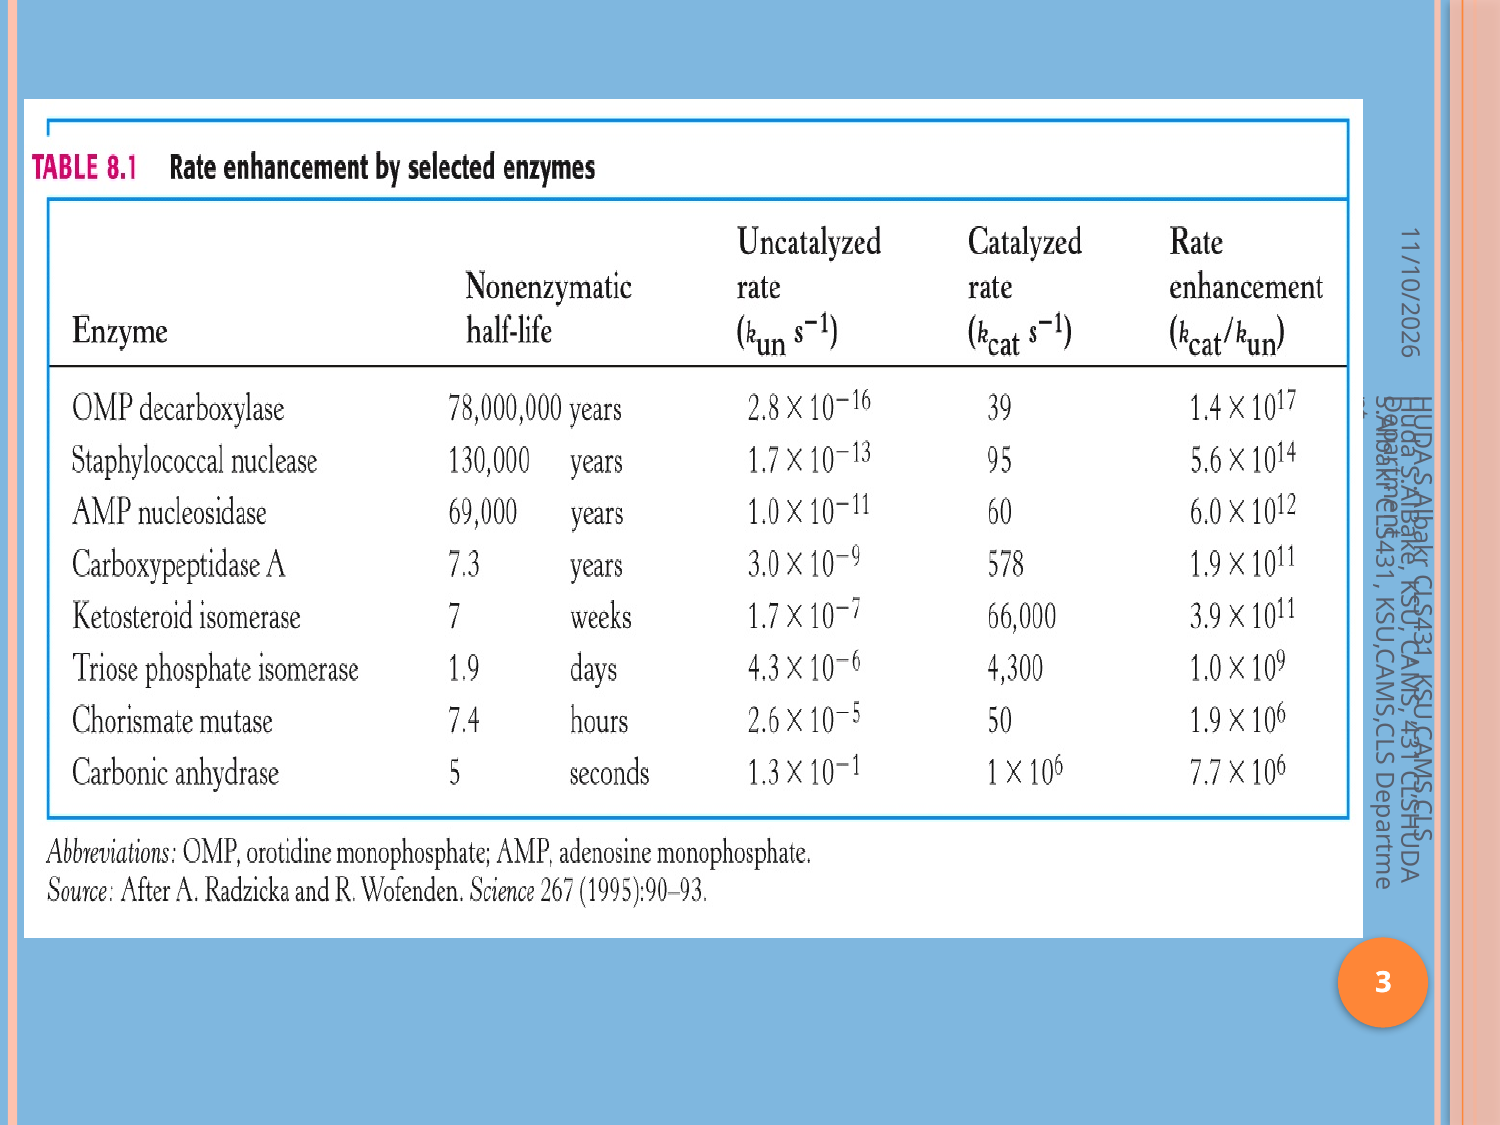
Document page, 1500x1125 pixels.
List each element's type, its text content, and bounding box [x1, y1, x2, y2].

picture [24, 99, 1363, 938]
text_box HUDA S.Albakr CLS431, KSU,CAMS,CLS Department [1379, 380, 1440, 906]
text_box 3 [1333, 940, 1434, 1026]
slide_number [1378, 43, 1442, 374]
